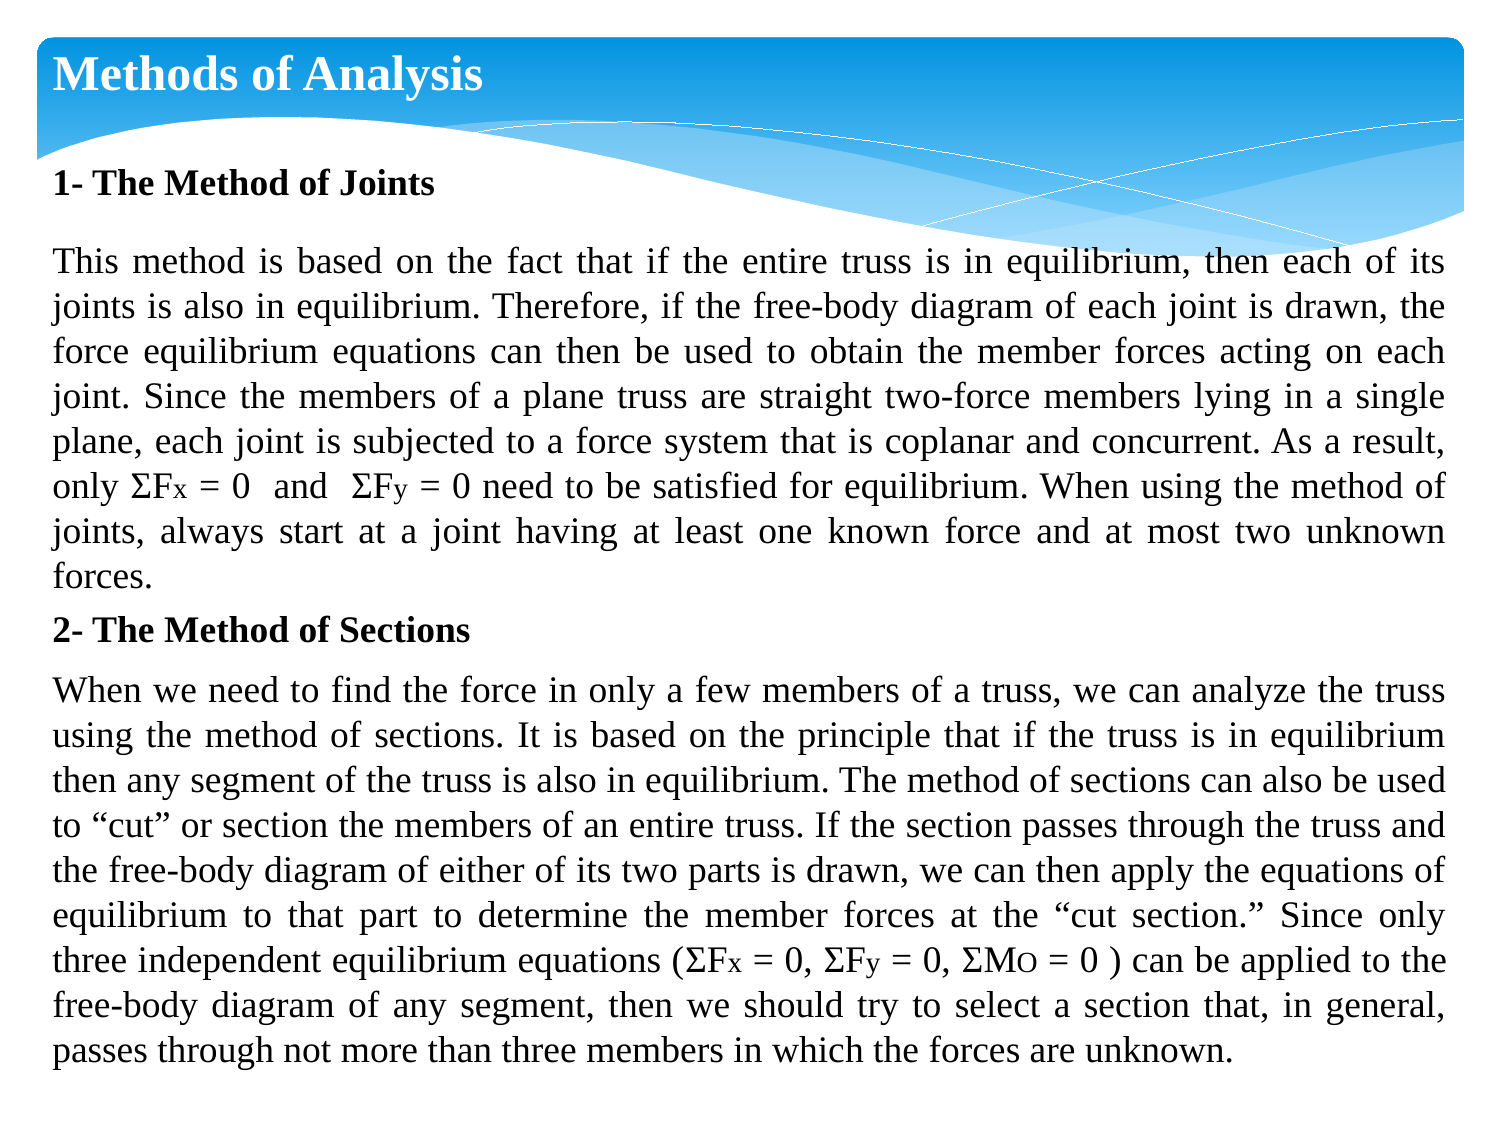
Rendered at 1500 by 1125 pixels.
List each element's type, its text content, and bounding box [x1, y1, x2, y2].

text_box 2- The Method of Sections [37, 597, 525, 657]
text_box When we need to find the force in only a few members of a truss, we can analyze the truss using the method of sections. It is based on the principle that if the truss is in equilibrium then any segment of the truss is also in equilibrium. The method of sections can also be used to “cut” or section the members of an entire truss. If the section passes through the truss and the free-body diagram of either of its two parts is drawn, we can then apply the equations of equilibrium to that part to determine the member forces at the “cut section.” Since only three independent equilibrium equations (ΣFx = 0, ΣFy = 0, ΣMO = 0 ) can be applied to the free-body diagram of any segment, then we should try to select a section that, in general, passes through not more than three members in which the forces are unknown. [37, 657, 1463, 1078]
text_box 1- The Method of Joints [37, 151, 454, 211]
text_box Methods of Analysis [37, 37, 1463, 104]
text_box This method is based on the fact that if the entire truss is in equilibrium, then each of its joints is also in equilibrium. Therefore, if the free-body diagram of each joint is drawn, the force equilibrium equations can then be used to obtain the member forces acting on each joint. Since the members of a plane truss are straight two-force members lying in a single plane, each joint is subjected to a force system that is coplanar and concurrent. As a result, only ΣFx = 0 and ΣFy = 0 need to be satisfied for equilibrium. When using the method of joints, always start at a joint having at least one known force and at most two unknown forces. [37, 228, 1463, 603]
